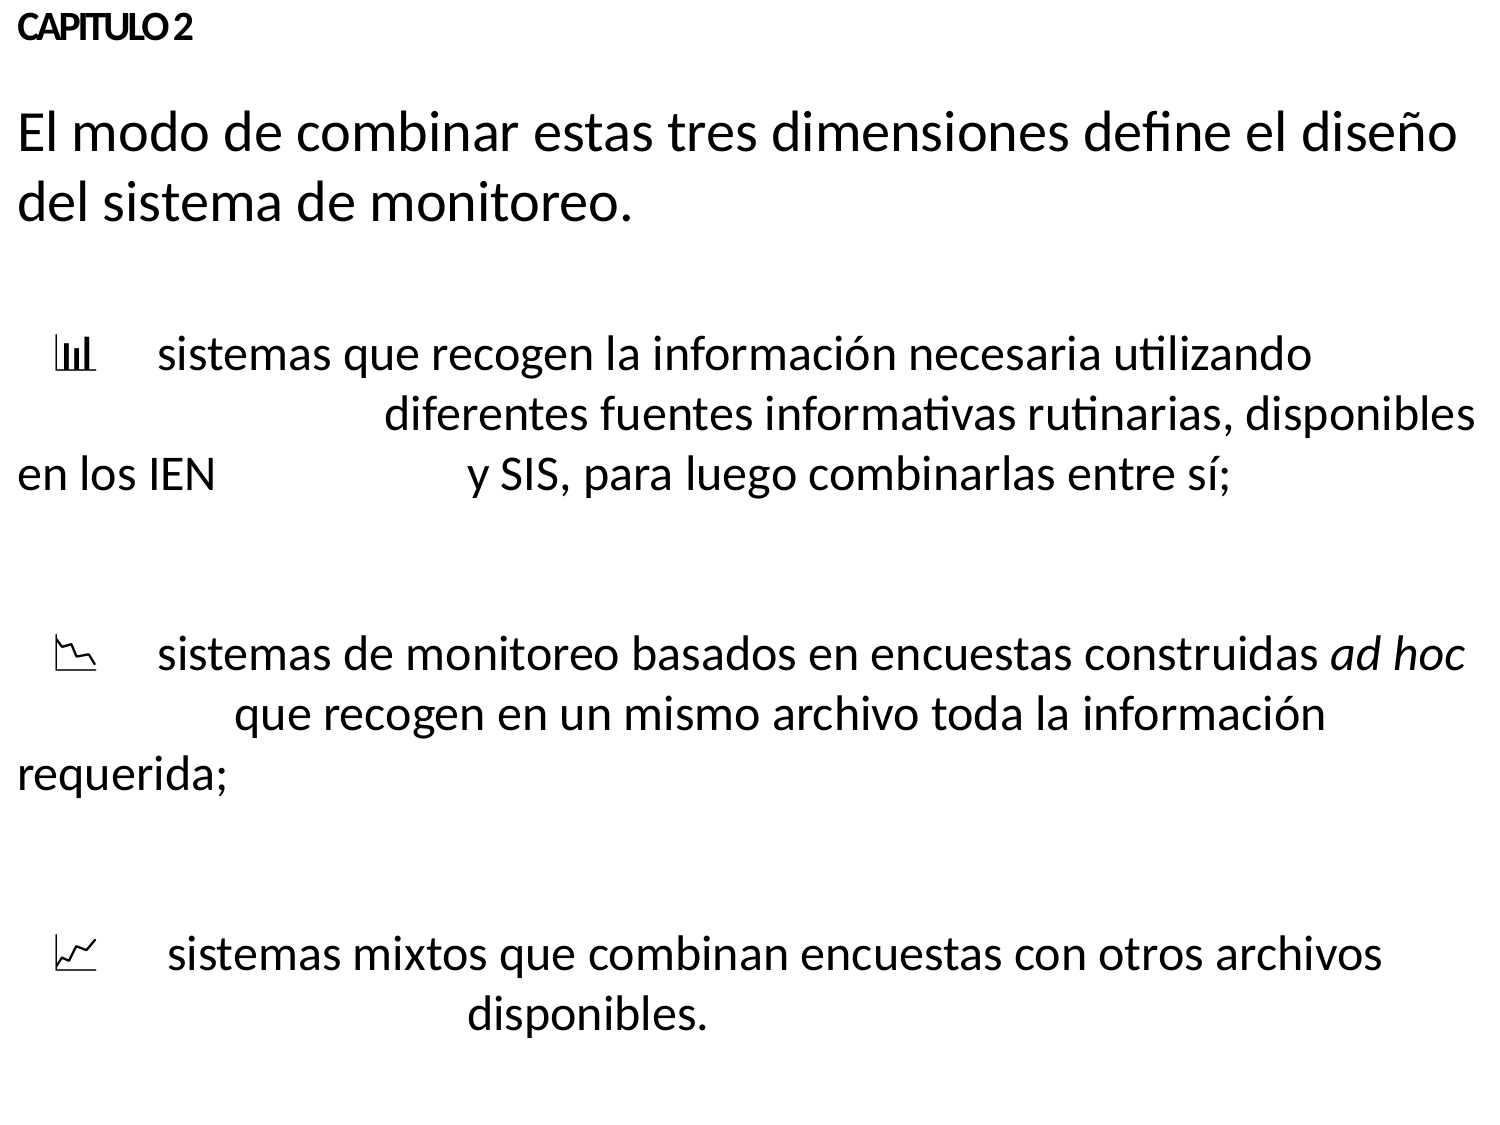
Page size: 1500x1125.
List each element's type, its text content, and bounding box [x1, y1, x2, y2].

title CAPITULO 2 [2, 0, 1478, 85]
text_box El modo de combinar estas tres dimensiones define el diseño del sistema de monitoreo. [2, 85, 1478, 240]
text_box 📊 sistemas que recogen la información necesaria utilizando diferentes fuentes informativas rutinarias, disponibles en los IEN y SIS, para luego combinarlas entre sí; 📉 sistemas de monitoreo basados en encuestas construidas ad hoc que recogen en un mismo archivo toda la información requerida; 📈 sistemas mixtos que combinan encuestas con otros archivos disponibles. [2, 313, 1500, 1048]
